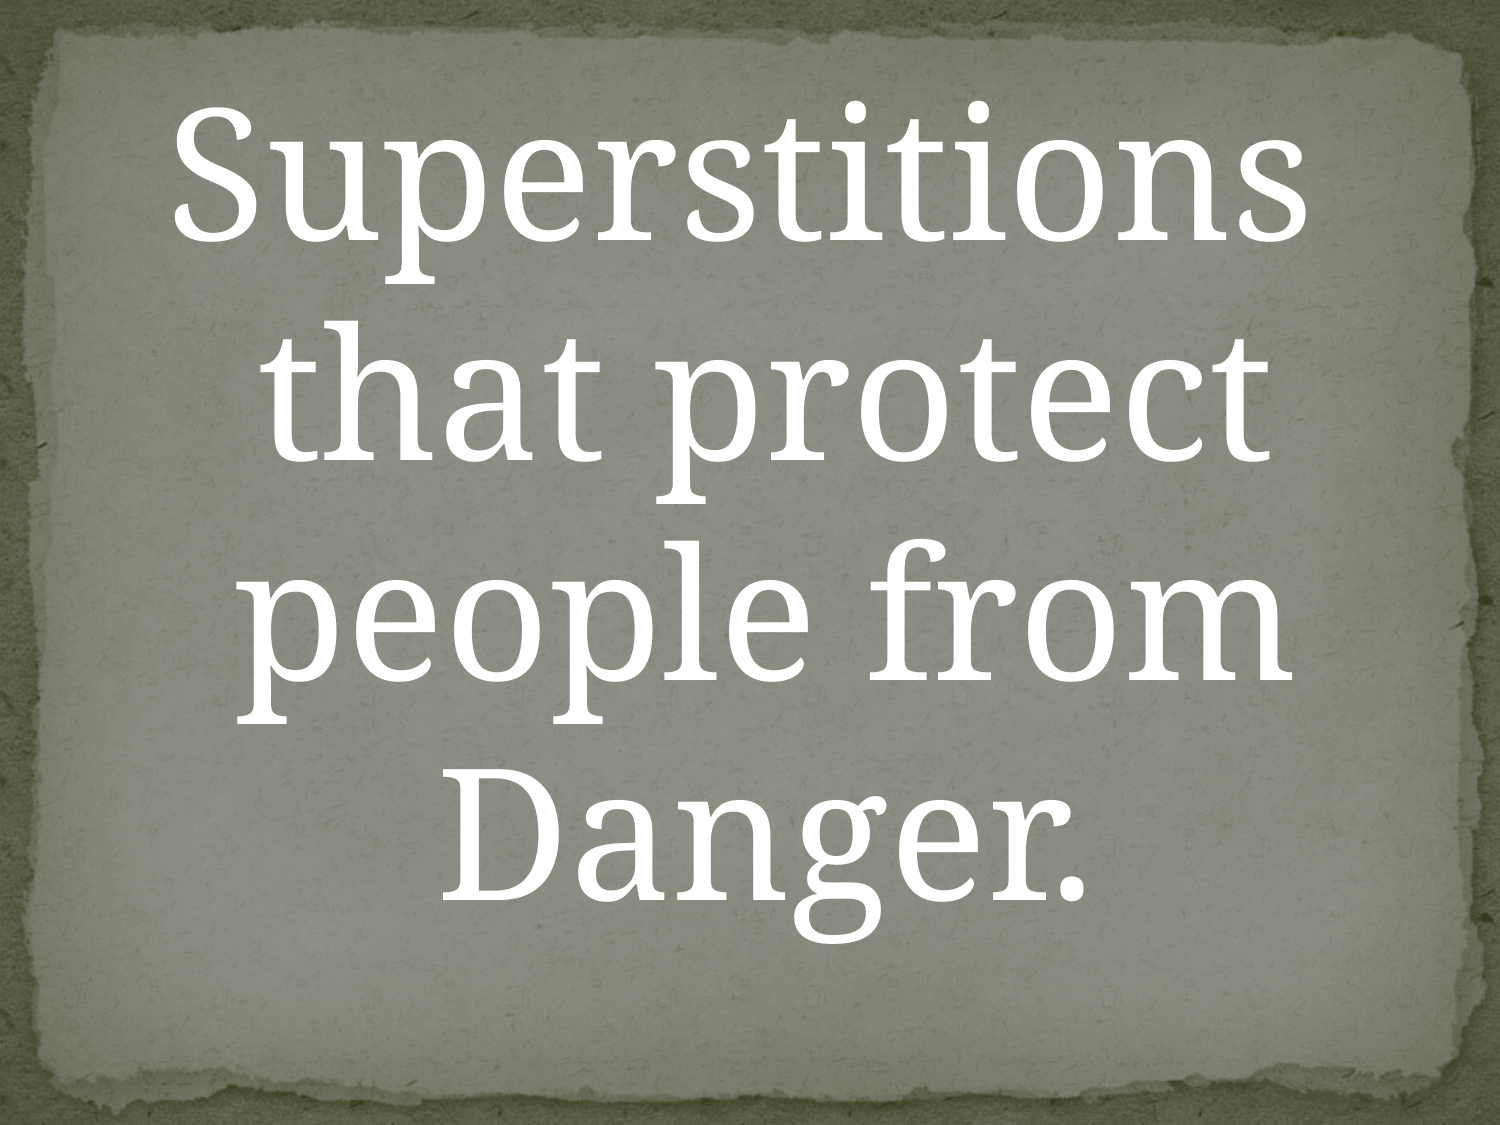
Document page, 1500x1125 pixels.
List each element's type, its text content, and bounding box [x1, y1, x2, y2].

list Superstitions that protect people from Danger. [62, 50, 1425, 1000]
